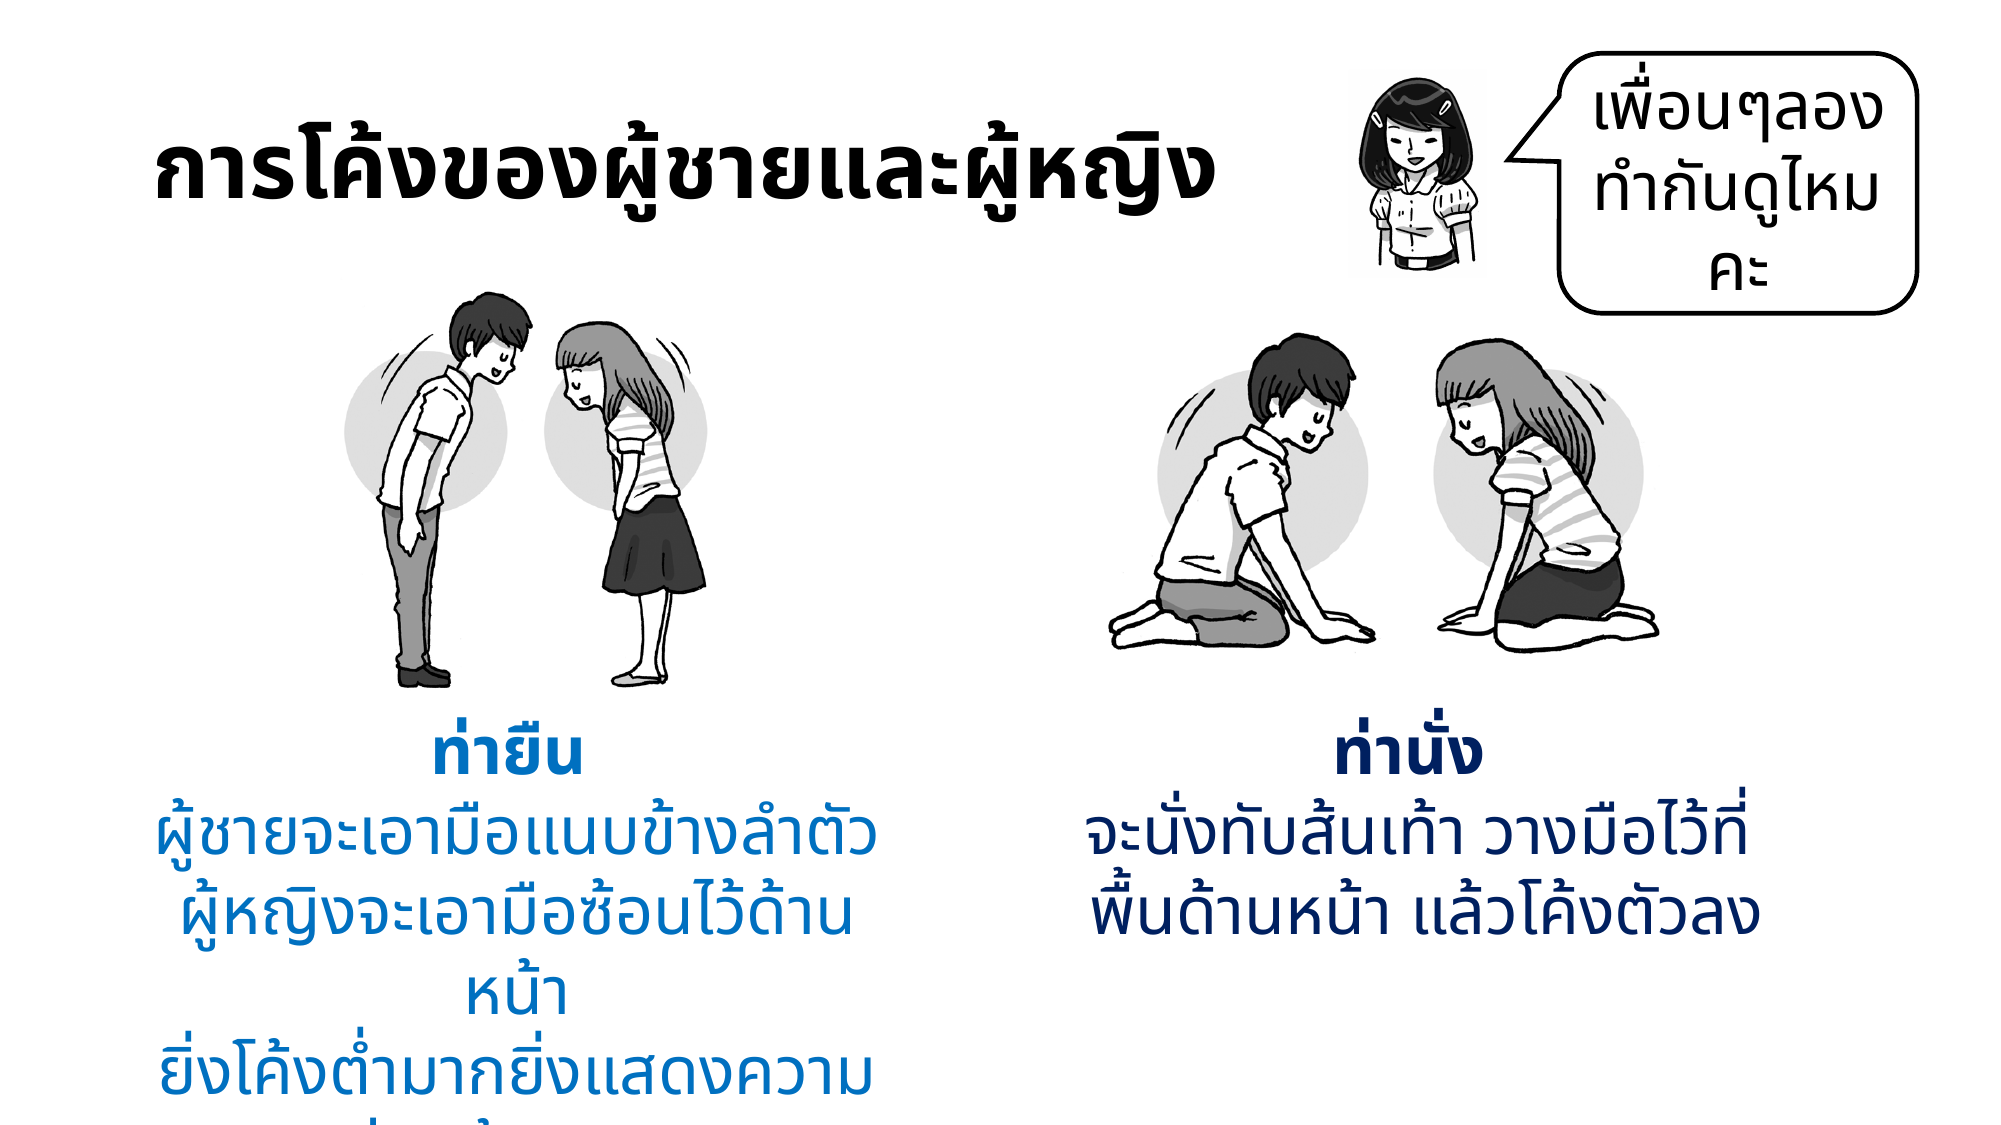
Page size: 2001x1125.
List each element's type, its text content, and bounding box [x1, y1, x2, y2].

text_box ท่ายืน ผู้ชายจะเอามือแนบข้างลำตัว ผู้หญิงจะเอามือซ้อนไว้ด้านหน้า ยิ่งโค้งต่ำมากยิ่งแสดงความอ่อนน้อมมาก [128, 700, 906, 1125]
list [1348, 69, 1487, 278]
text_box เพื่อนๆลอง ทำกันดูไหมคะ [1505, 52, 1919, 315]
text_box ท่านั่ง จะนั่งทับส้นเท้า วางมือไว้ที่ พื้นด้านหน้า แล้วโค้งตัวลง [999, 700, 1836, 1001]
title การโค้งของผู้ชายและผู้หญิง [137, 59, 1577, 278]
picture [332, 277, 726, 701]
picture [1097, 312, 1669, 667]
